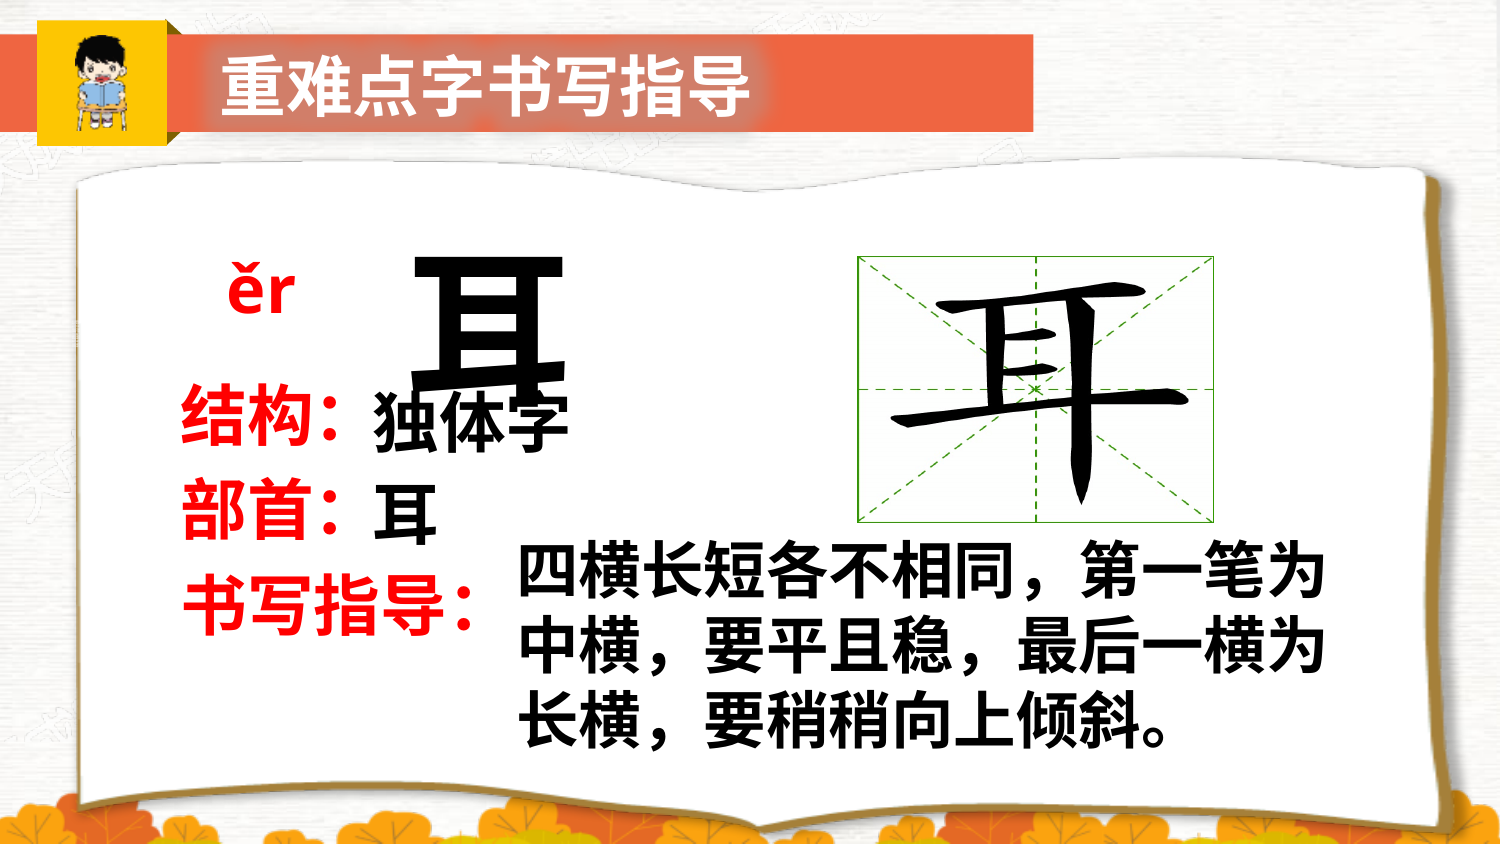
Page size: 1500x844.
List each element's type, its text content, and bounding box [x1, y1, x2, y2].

text_box 耳 [357, 465, 618, 560]
picture [0, 0, 1500, 844]
text_box 重难点字书写指导 [204, 37, 867, 133]
text_box 耳 [390, 218, 585, 434]
text_box 独体字 [357, 373, 618, 465]
text_box 部首： [165, 460, 357, 555]
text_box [856, 255, 1215, 524]
text_box 书写指导： [165, 555, 501, 651]
text_box ěr [165, 239, 358, 334]
picture [75, 35, 127, 131]
text_box 四横长短各不相同，第一笔为中横，要平且稳，最后一横为长横，要稍稍向上倾斜。 [501, 523, 1391, 764]
text_box 结构： [165, 365, 390, 460]
